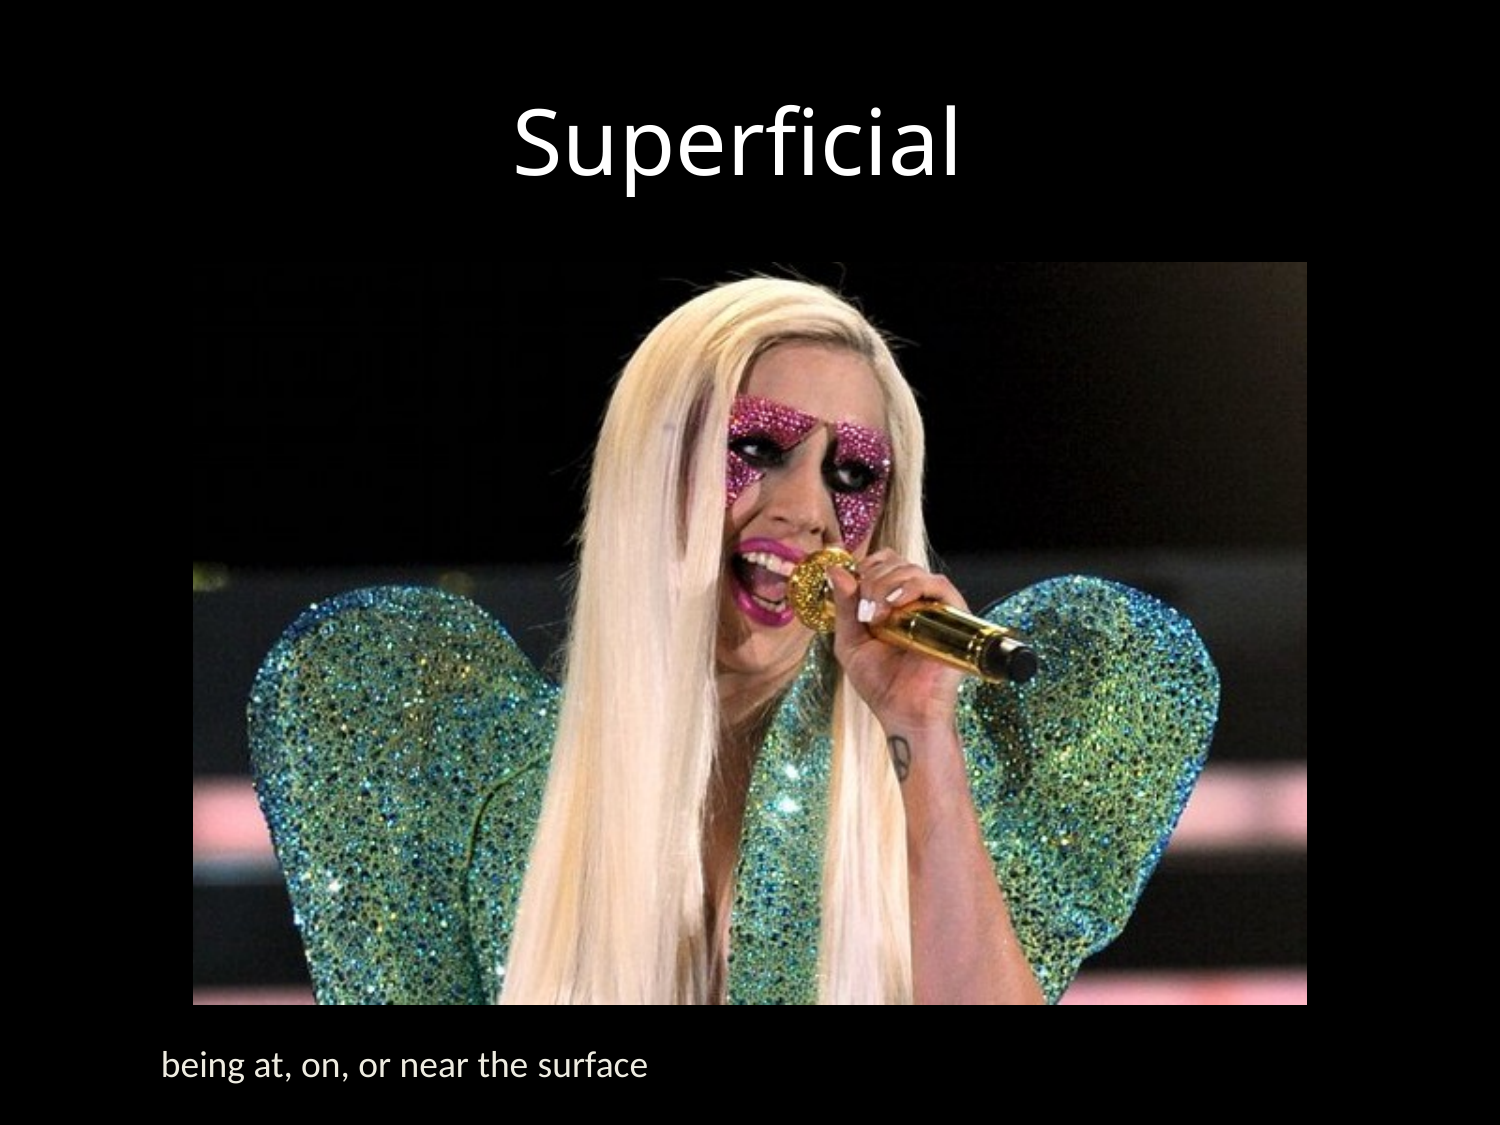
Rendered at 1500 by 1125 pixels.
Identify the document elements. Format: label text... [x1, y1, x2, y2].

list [74, 262, 1426, 1006]
title Superficial [75, 45, 1425, 233]
text_box being at, on, or near the surface [145, 1033, 988, 1093]
